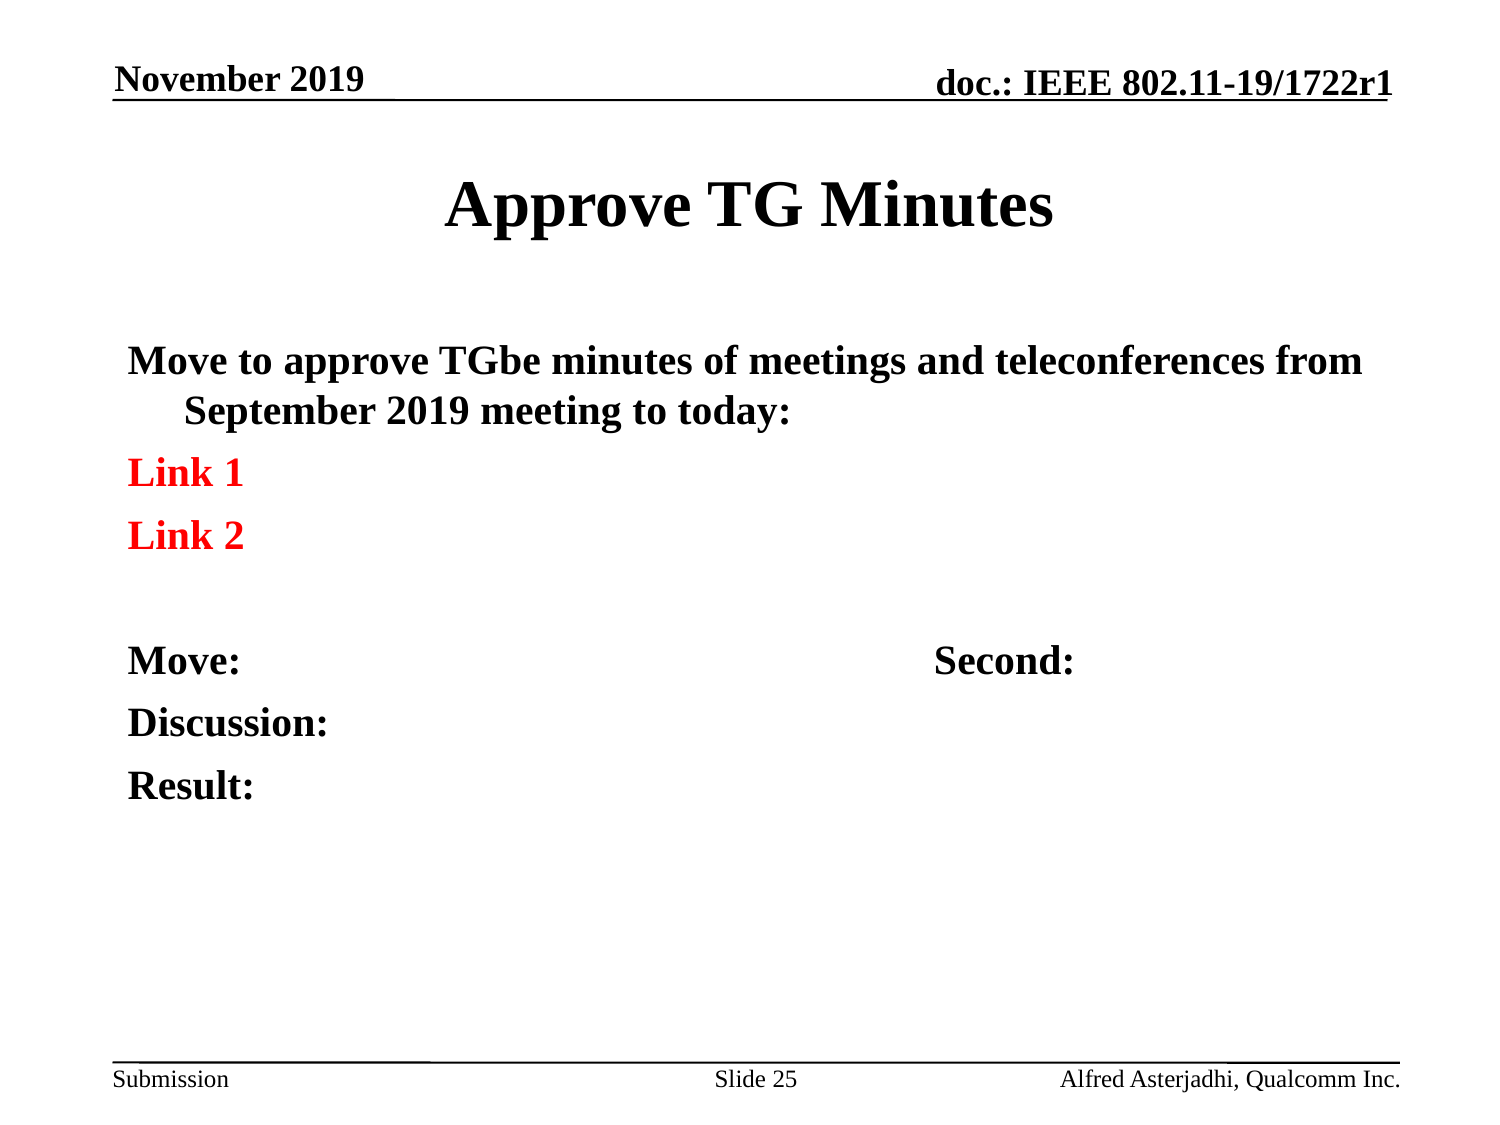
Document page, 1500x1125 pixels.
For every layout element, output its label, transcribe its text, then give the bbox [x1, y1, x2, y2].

footer Alfred Asterjadhi, Qualcomm Inc. [878, 1061, 1402, 1093]
title Approve TG Minutes [112, 112, 1388, 288]
list Move to approve TGbe minutes of meetings and teleconferences from September 2019 meeting to today: Link 1 Link 2 Move: Second: Discussion: Result: [112, 324, 1388, 1000]
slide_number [114, 54, 423, 100]
slide_number Slide 25 [712, 1061, 800, 1123]
